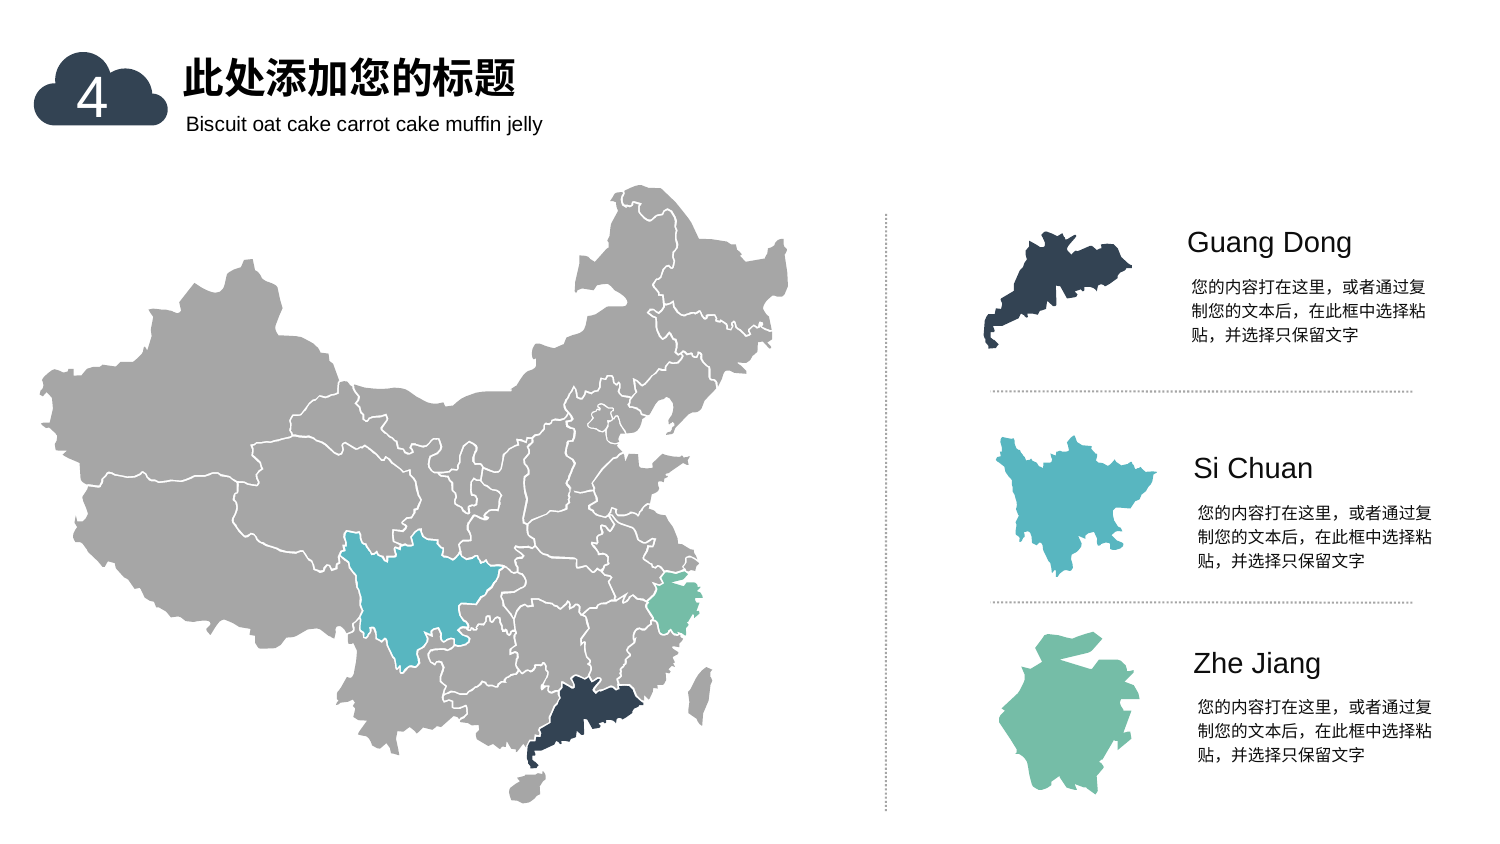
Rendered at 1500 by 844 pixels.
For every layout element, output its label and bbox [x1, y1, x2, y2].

text_box [167, 44, 732, 144]
text_box [1015, 513, 1124, 577]
text_box [1178, 636, 1456, 772]
text_box [1178, 442, 1456, 578]
text_box [39, 184, 788, 804]
text_box [1172, 216, 1449, 352]
text_box [999, 631, 1140, 795]
text_box [33, 51, 168, 138]
text_box [995, 435, 1158, 512]
text_box [983, 231, 1132, 349]
